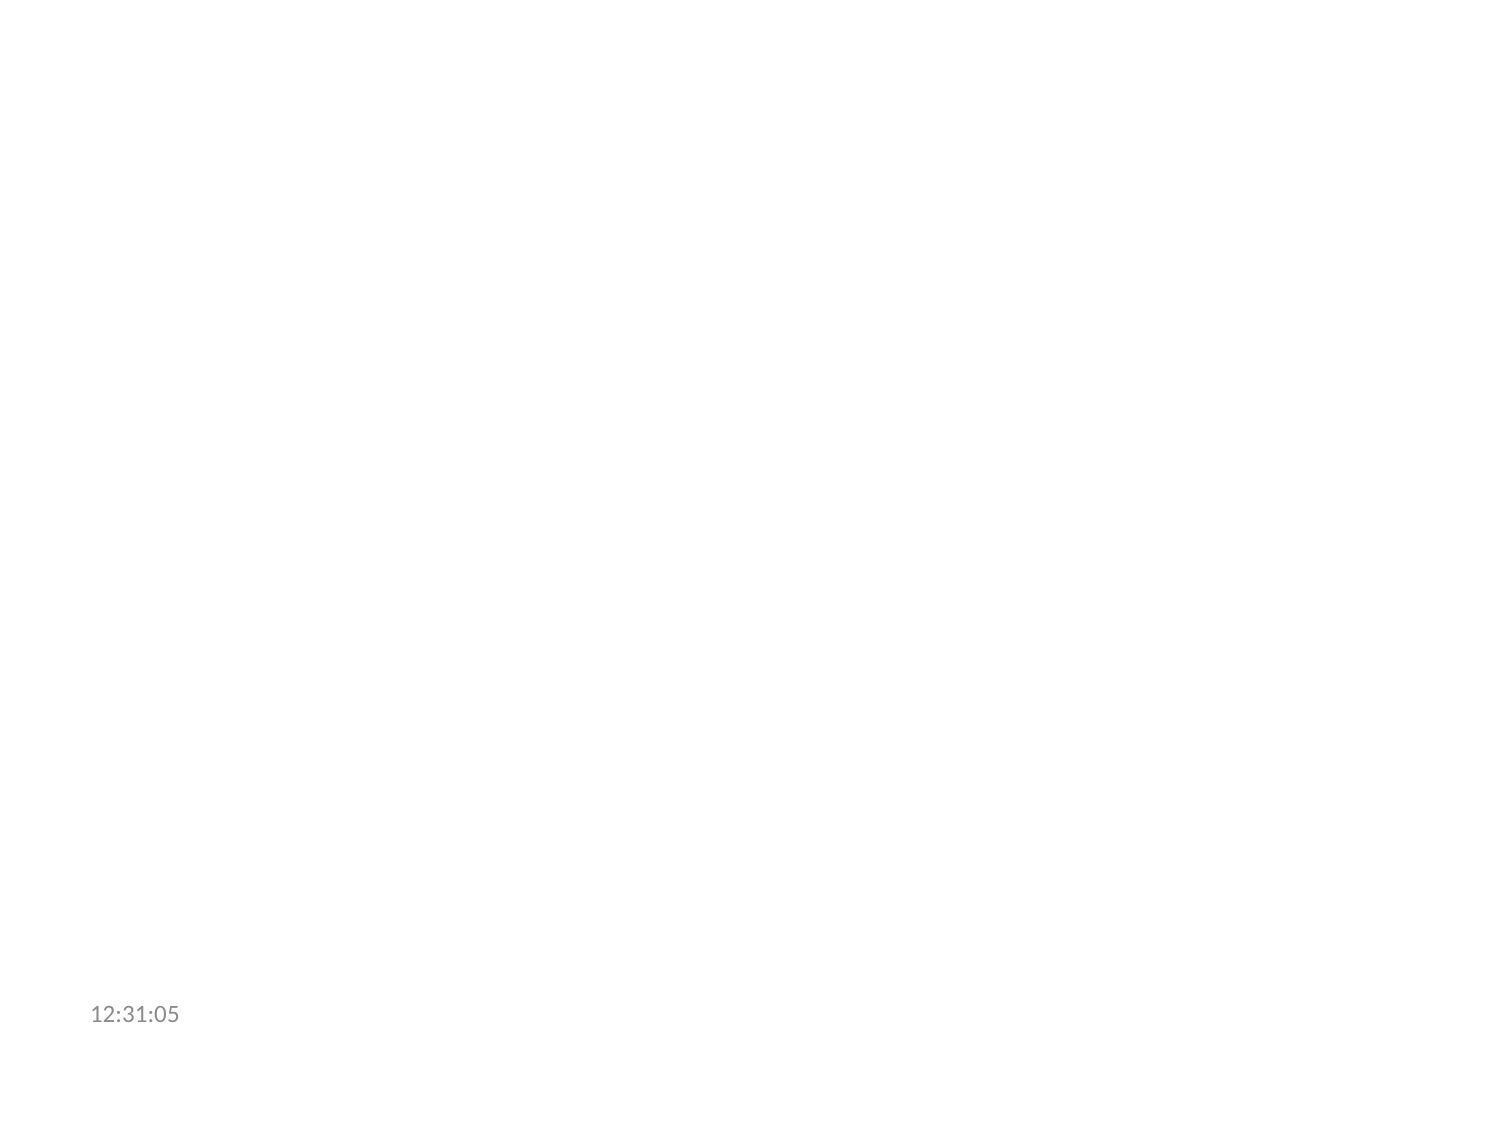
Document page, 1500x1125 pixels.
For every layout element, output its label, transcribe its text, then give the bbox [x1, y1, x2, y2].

text_box 15:35:09 [75, 982, 425, 1043]
